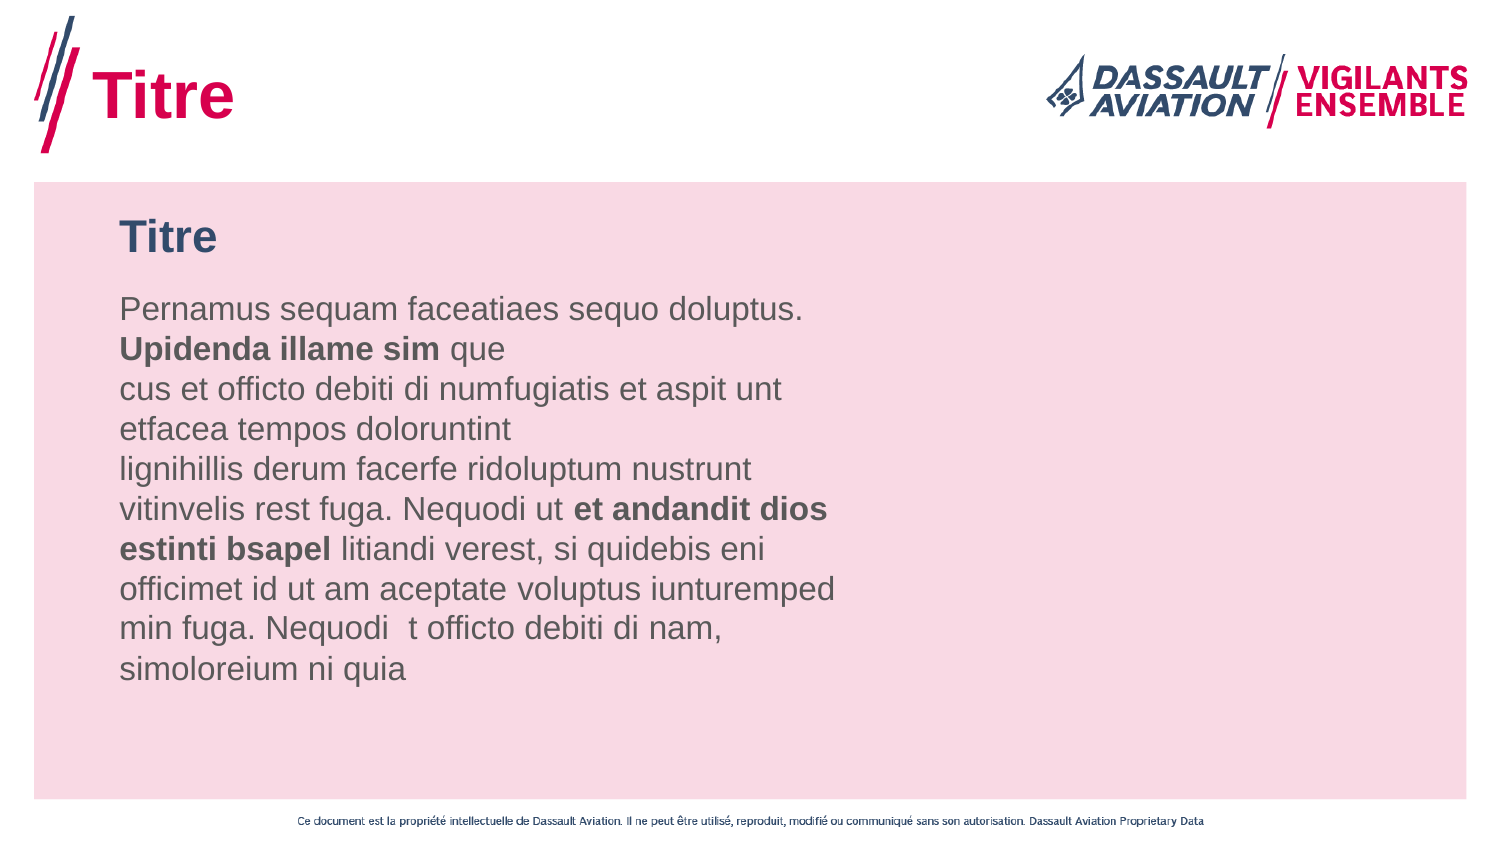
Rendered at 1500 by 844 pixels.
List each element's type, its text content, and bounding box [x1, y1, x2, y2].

picture [0, 0, 1499, 844]
text_box Titre [77, 44, 251, 140]
text_box Titre [104, 199, 1255, 269]
text_box Pernamus sequam faceatiaes sequo doluptus. Upidenda illame sim que cus et officto debiti di numfugiatis et aspit unt etfacea tempos doloruntint lignihillis derum facerfe ridoluptum nustrunt vitinvelis rest fuga. Nequodi ut et andandit dios estinti bsapel litiandi verest, si quidebis eni officimet id ut am aceptate voluptus iunturemped min fuga. Nequodi t officto debiti di nam, simoloreium ni quia [104, 280, 892, 694]
